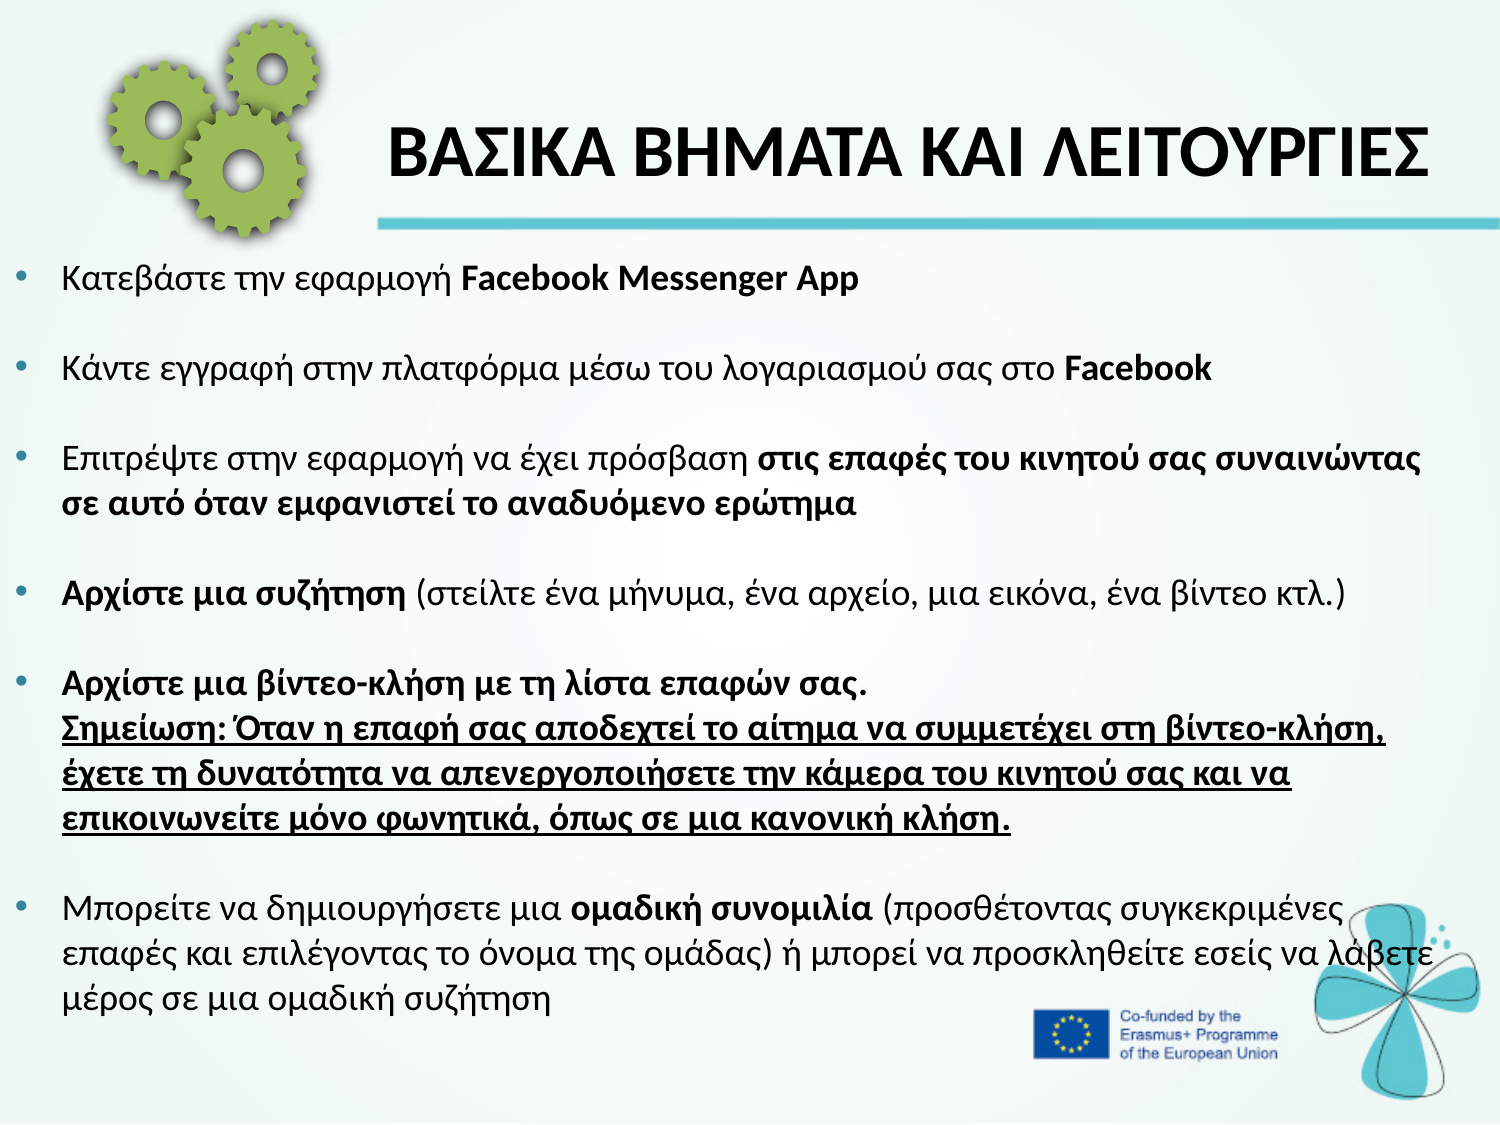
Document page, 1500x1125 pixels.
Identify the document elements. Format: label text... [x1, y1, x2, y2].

text_box ΒΑΣΙΚΑ ΒΗΜΑΤΑ ΚΑΙ ΛΕΙΤΟΥΡΓΙΕΣ [325, 93, 1446, 199]
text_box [106, 19, 320, 237]
text_box Κατεβάστε την εφαρμογή Facebook Messenger App Κάντε εγγραφή στην πλατφόρμα μέσω του λογαριασμού σας στο Facebook Επιτρέψτε στην εφαρμογή να έχει πρόσβαση στις επαφές του κινητού σας συναινώντας σε αυτό όταν εμφανιστεί το αναδυόμενο ερώτημα Αρχίστε μια συζήτηση (στείλτε ένα μήνυμα, ένα αρχείο, μια εικόνα, ένα βίντεο κτλ.) Αρχίστε μια βίντεο-κλήση με τη λίστα επαφών σας. Σημείωση: Όταν η επαφή σας αποδεχτεί το αίτημα να συμμετέχει στη βίντεο-κλήση, έχετε τη δυνατότητα να απενεργοποιήσετε την κάμερα του κινητού σας και να επικοινωνείτε μόνο φωνητικά, όπως σε μια κανονική κλήση. Μπορείτε να δημιουργήσετε μια ομαδική συνομιλία (προσθέτοντας συγκεκριμένες επαφές και επιλέγοντας το όνομα της ομάδας) ή μπορεί να προσκληθείτε εσείς να λάβετε μέρος σε μια ομαδική συζήτηση [0, 245, 1465, 1026]
picture [0, 0, 1500, 1125]
